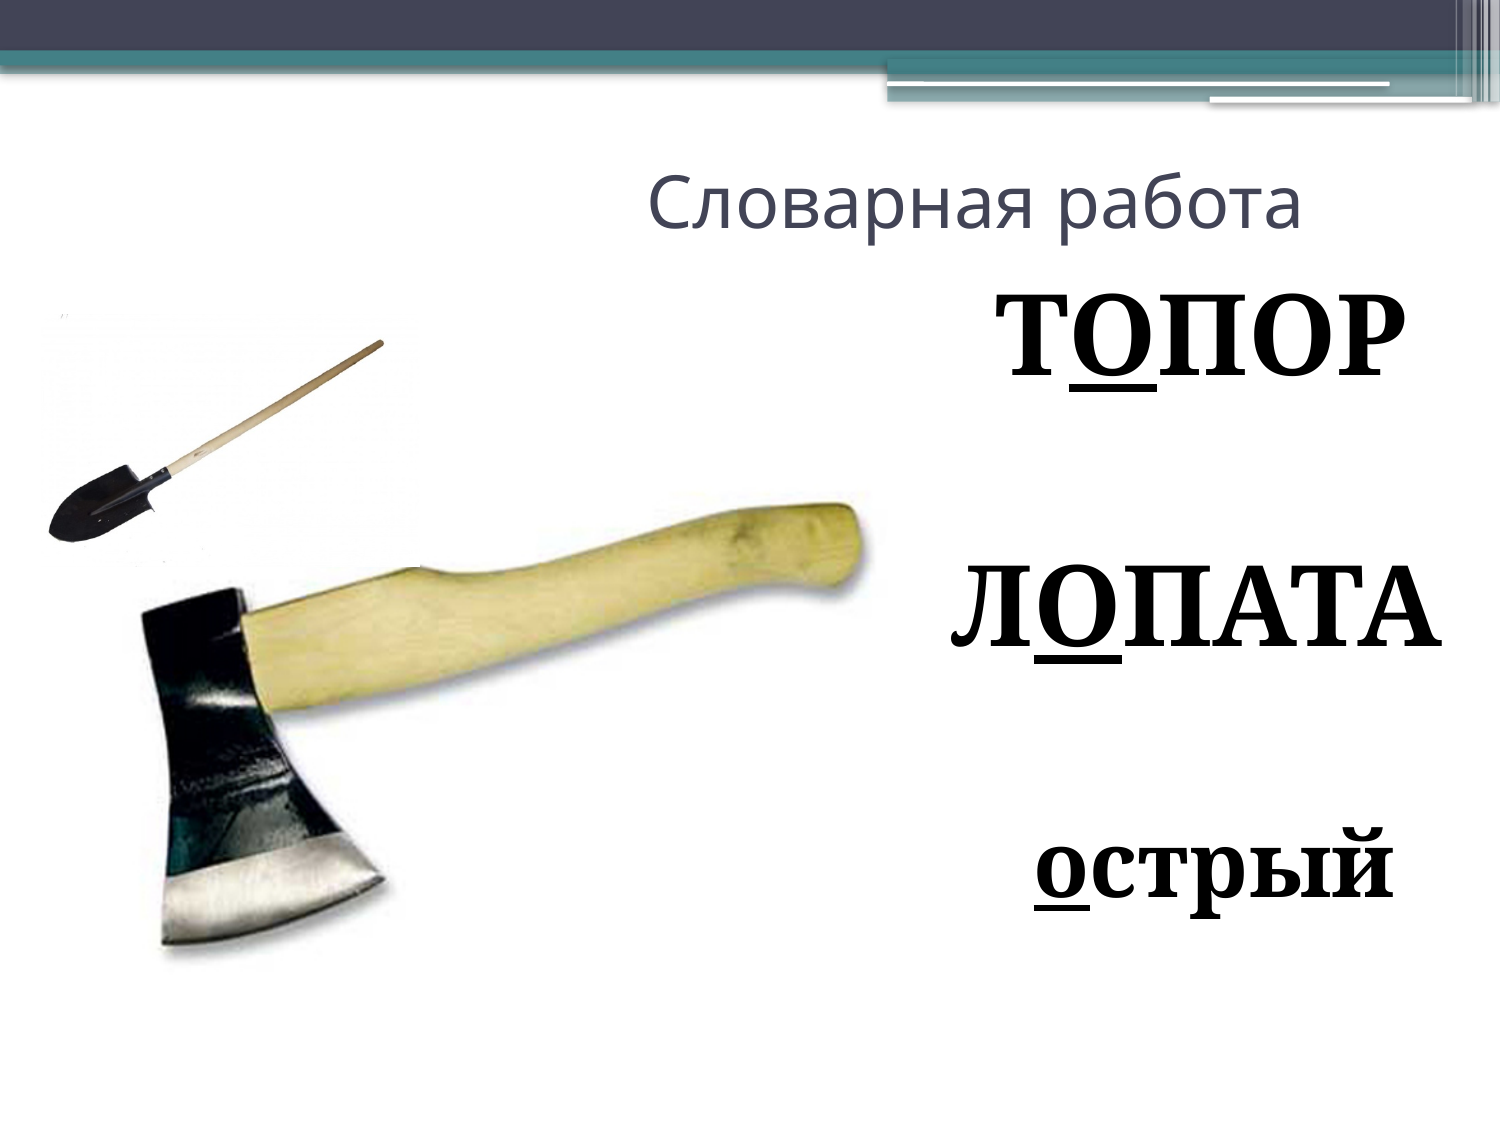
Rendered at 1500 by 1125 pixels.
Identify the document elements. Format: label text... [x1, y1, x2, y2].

text_box ЛОПАТА [960, 527, 1458, 677]
picture [41, 314, 420, 567]
text_box ТОПОР [980, 255, 1424, 405]
text_box острый [1018, 798, 1411, 924]
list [41, 314, 954, 1049]
title Словарная работа [631, 147, 1461, 251]
